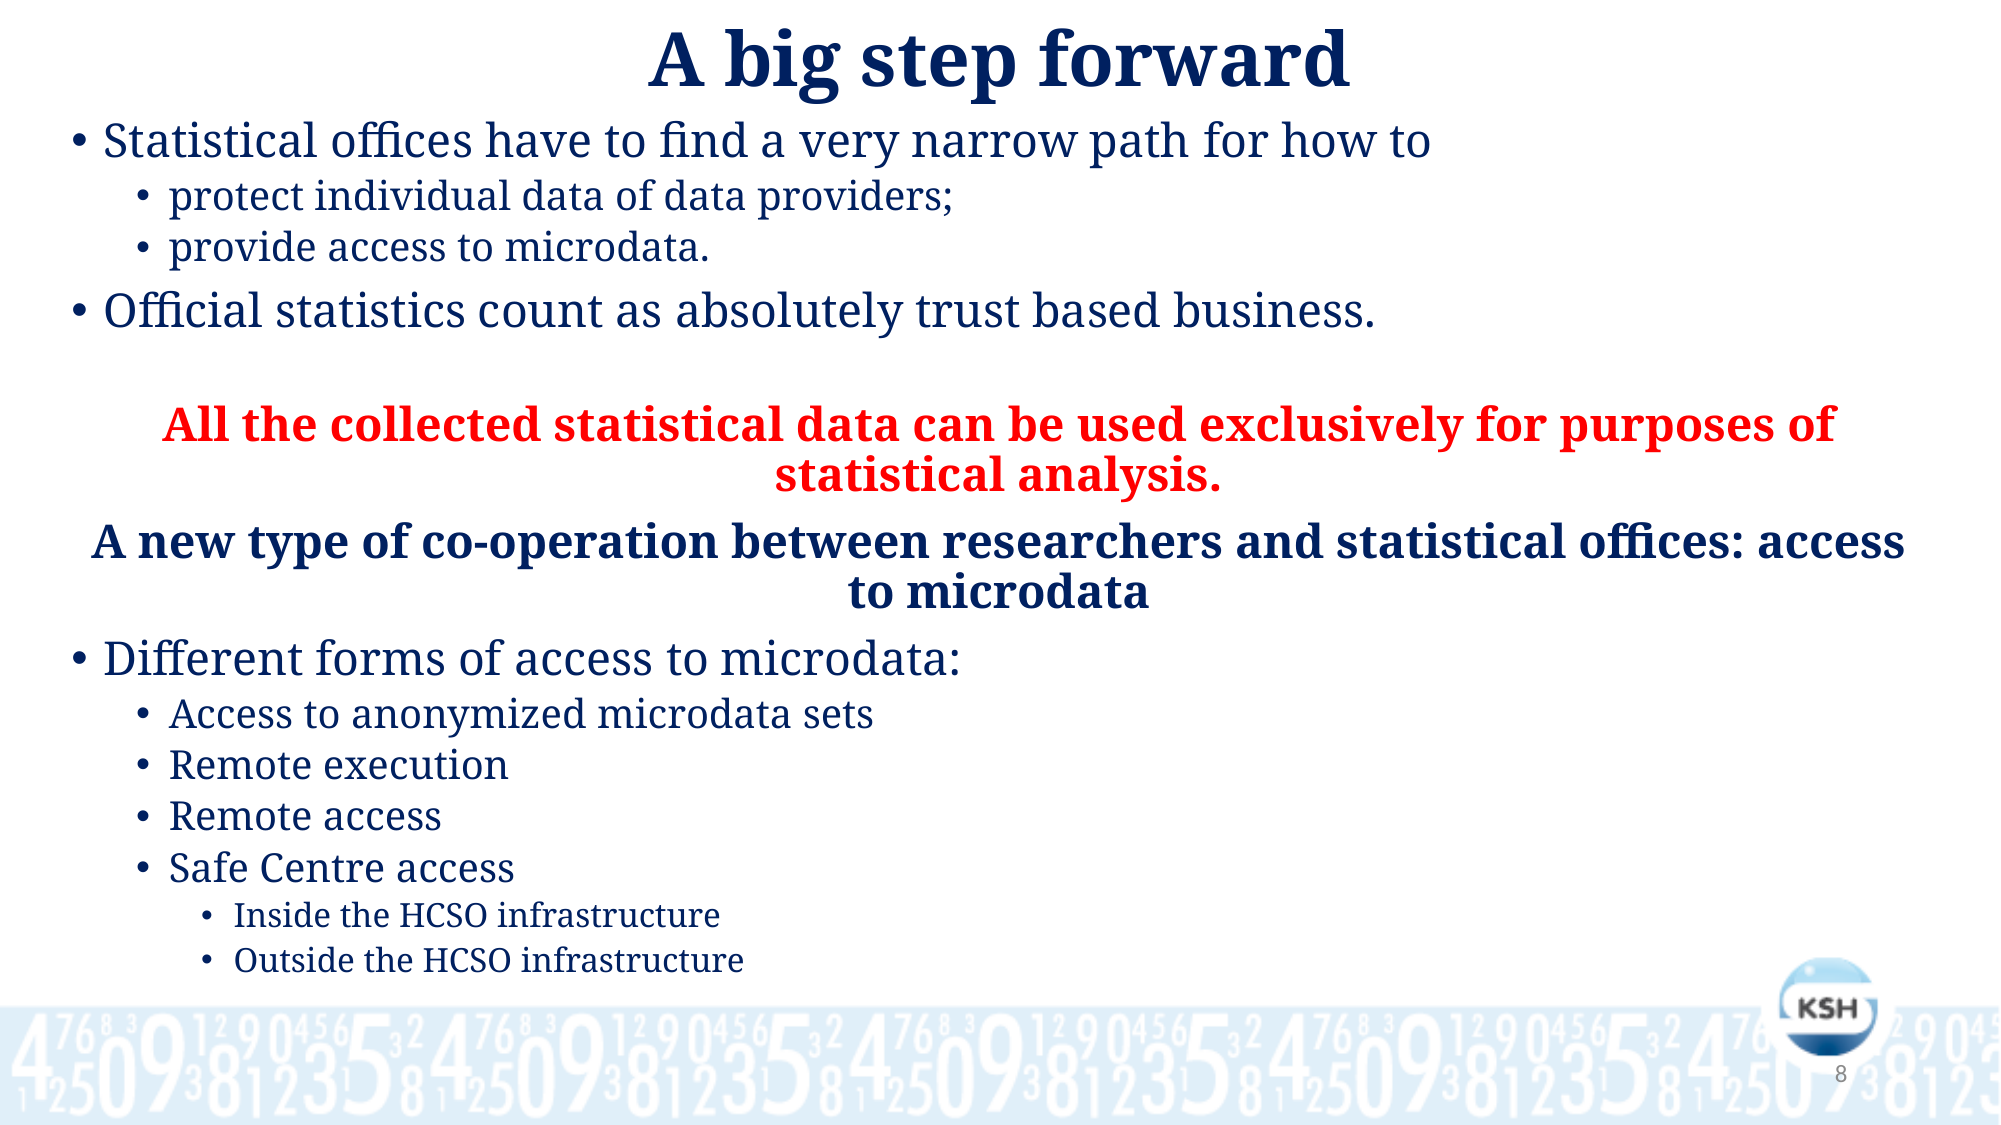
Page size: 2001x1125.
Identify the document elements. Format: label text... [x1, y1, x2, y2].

picture [0, 0, 2001, 1125]
slide_number 8 [1412, 1042, 1863, 1103]
text_box A big step forward [0, 3, 2000, 109]
list Statistical offices have to find a very narrow path for how to protect individual data of data providers; provide access to microdata. Official statistics count as absolutely trust based business. All the collected statistical data can be used exclusively for purposes of statistical analysis. A new type of co-operation between researchers and statistical offices: access to microdata Different forms of access to microdata: Access to anonymized microdata sets Remote execution Remote access Safe Centre access Inside the HCSO infrastructure Outside the HCSO infrastructure [56, 109, 1942, 990]
